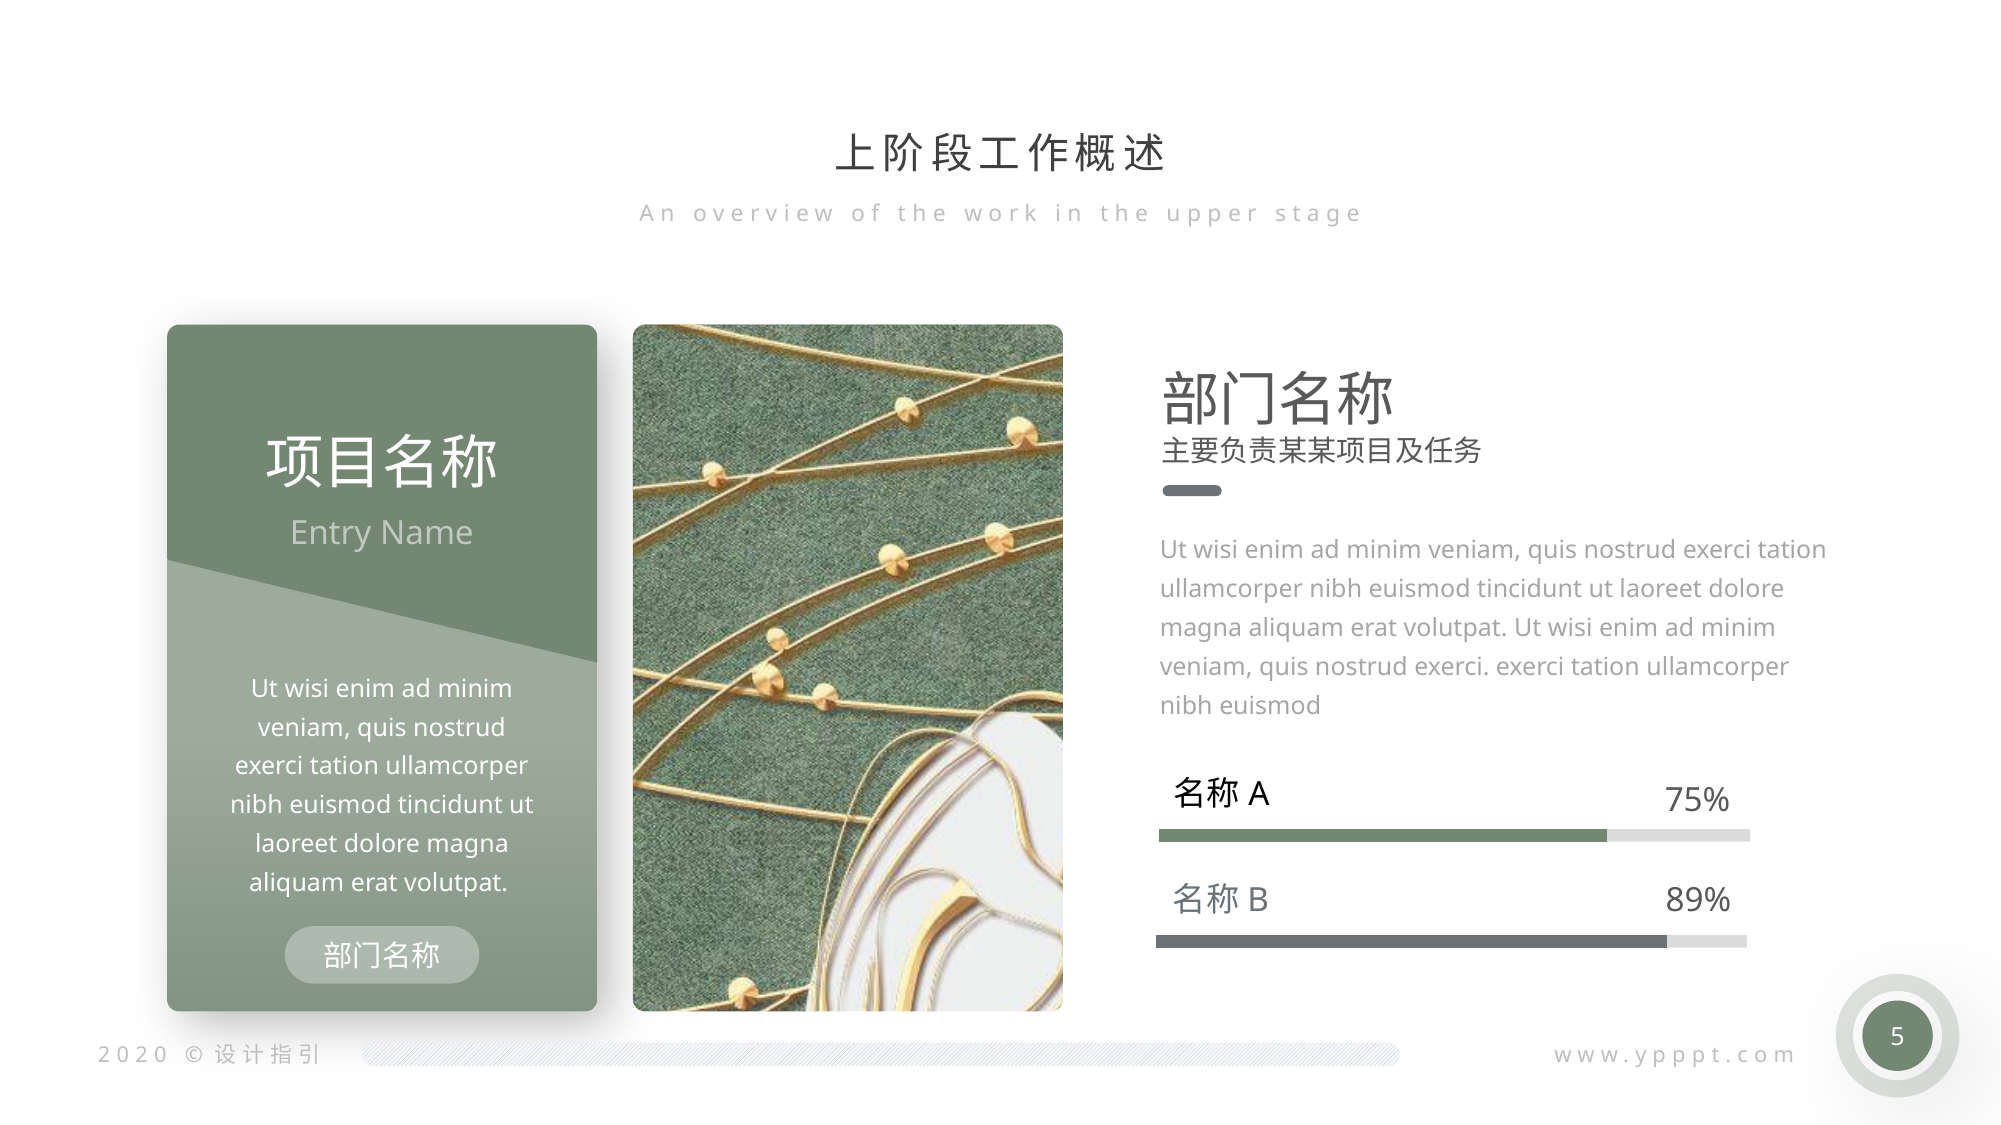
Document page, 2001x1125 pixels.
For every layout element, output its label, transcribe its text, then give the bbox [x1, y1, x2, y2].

text_box 名称B [1158, 870, 1284, 926]
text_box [1835, 973, 1960, 1098]
text_box 75% [1650, 770, 1746, 826]
text_box 上阶段工作概述 [820, 119, 1180, 183]
text_box www.ypppt.com [1419, 1032, 1810, 1074]
text_box 89% [1650, 870, 1747, 926]
text_box 2020 ©设计指引 [83, 1032, 429, 1074]
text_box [167, 324, 598, 1012]
text_box [1162, 485, 1222, 497]
text_box [429, 1041, 1401, 1067]
text_box 名称A [1159, 764, 1285, 820]
text_box Ut wisi enim ad minim veniam, quis nostrud exerci tation ullamcorper nibh euismod tincidunt ut laoreet dolore magna aliquam erat volutpat. Ut wisi enim ad minim veniam, quis nostrud exerci. exerci tation ullamcorper nibh euismod [1145, 517, 1857, 727]
text_box An overview of the work in the upper stage [624, 183, 1376, 234]
text_box [631, 323, 1065, 1013]
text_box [1145, 354, 1500, 476]
